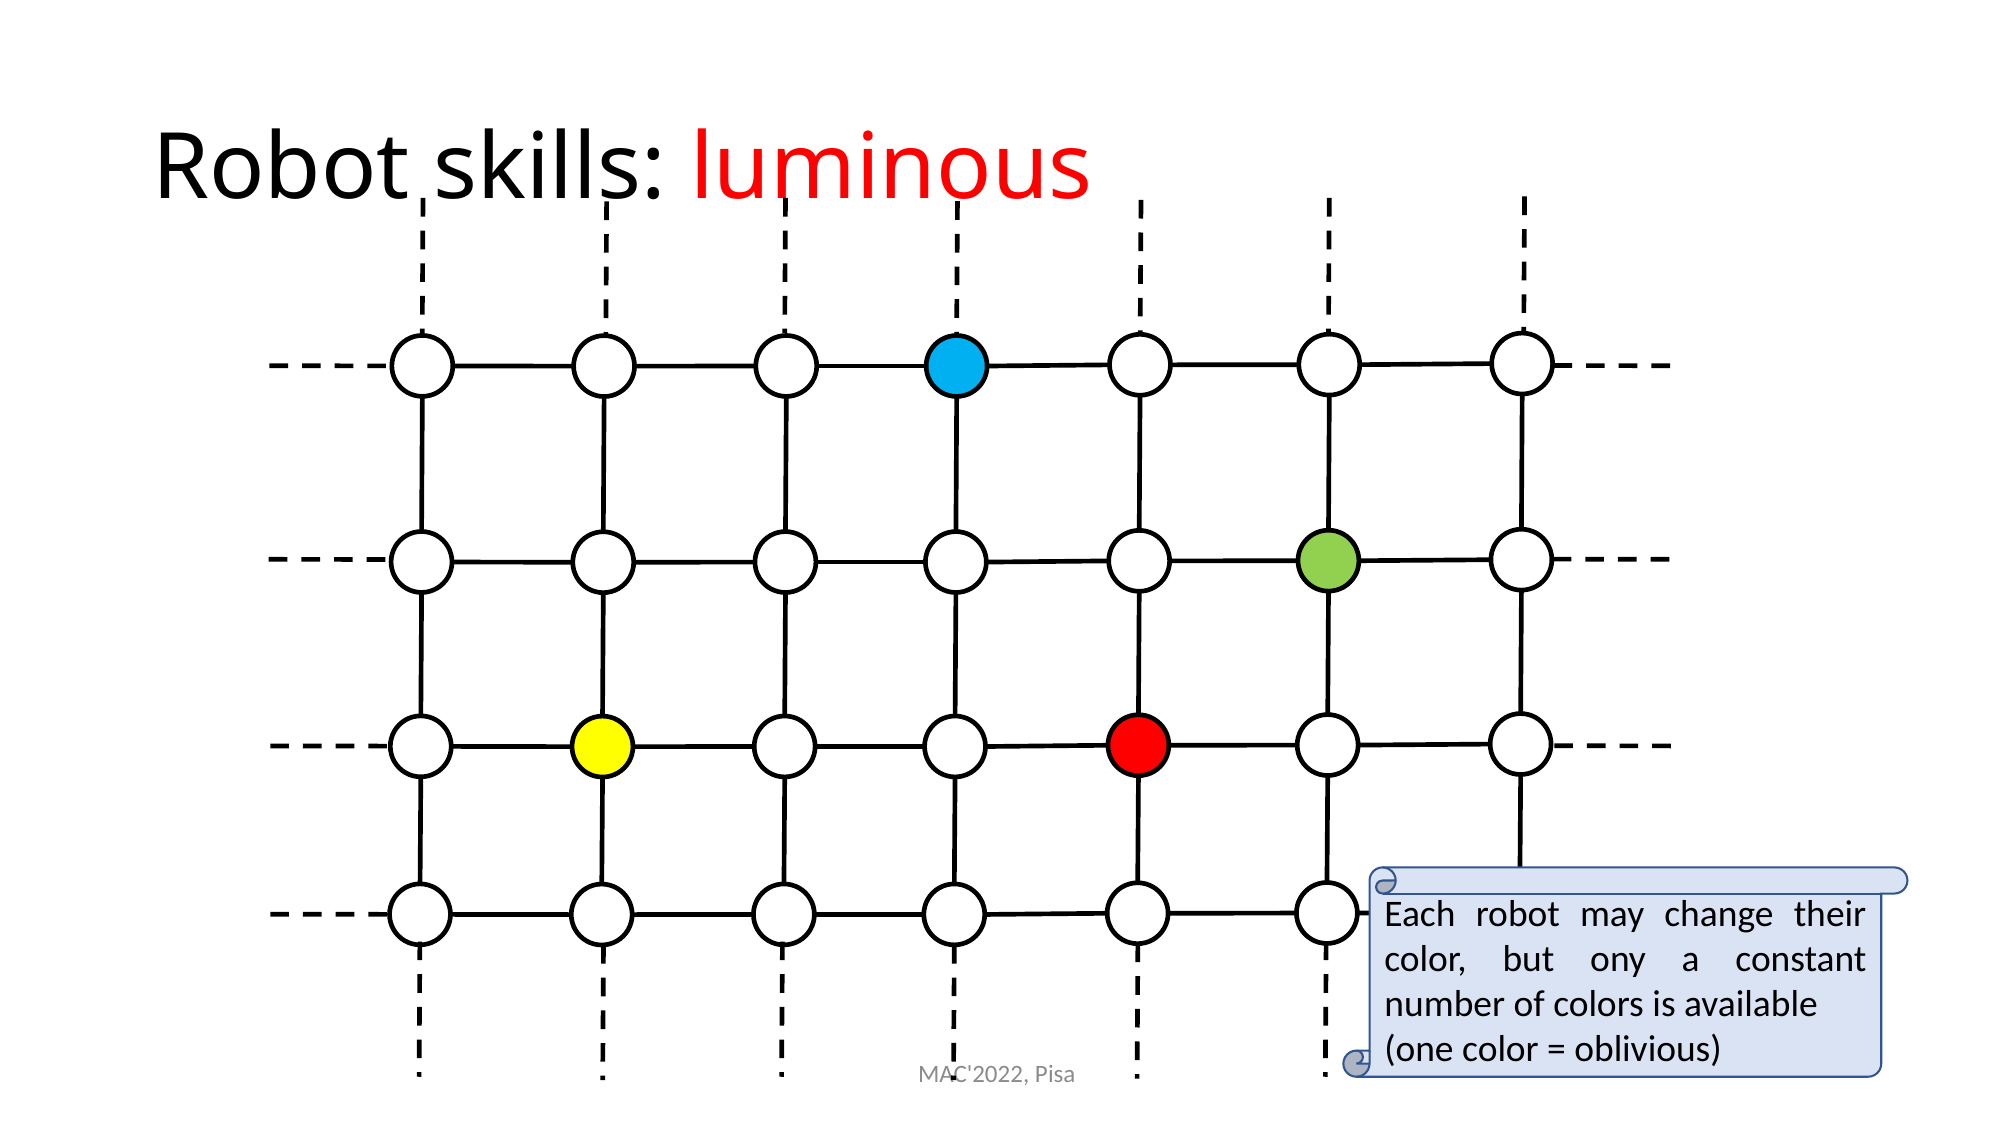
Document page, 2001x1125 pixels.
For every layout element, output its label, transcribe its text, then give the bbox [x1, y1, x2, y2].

text_box Each robot may change their color, but ony a constant number of colors is available (one color = oblivious) [1342, 866, 1909, 1078]
text_box [924, 530, 988, 594]
text_box [390, 530, 453, 594]
text_box [925, 334, 988, 398]
text_box [571, 715, 634, 778]
text_box [923, 715, 987, 778]
text_box [1489, 712, 1553, 776]
footer MAC'2022, Pisa [662, 1042, 1338, 1103]
text_box [1490, 332, 1554, 395]
text_box [1296, 713, 1359, 777]
text_box [571, 530, 635, 594]
text_box [1108, 333, 1172, 397]
text_box [1297, 333, 1361, 396]
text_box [1345, 1052, 1368, 1075]
text_box [753, 715, 817, 778]
text_box [1490, 528, 1553, 592]
text_box [1106, 881, 1169, 945]
text_box [754, 530, 817, 594]
text_box [1295, 881, 1359, 945]
text_box [1297, 529, 1360, 593]
text_box [1107, 713, 1170, 777]
text_box [752, 883, 816, 946]
text_box [390, 334, 454, 398]
text_box [570, 883, 634, 946]
text_box [389, 715, 453, 778]
text_box [388, 883, 452, 946]
text_box [1107, 529, 1171, 593]
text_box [1378, 882, 1394, 892]
text_box [754, 334, 818, 398]
text_box [922, 883, 986, 946]
text_box [572, 334, 636, 398]
title Robot skills: luminous [137, 59, 1863, 278]
